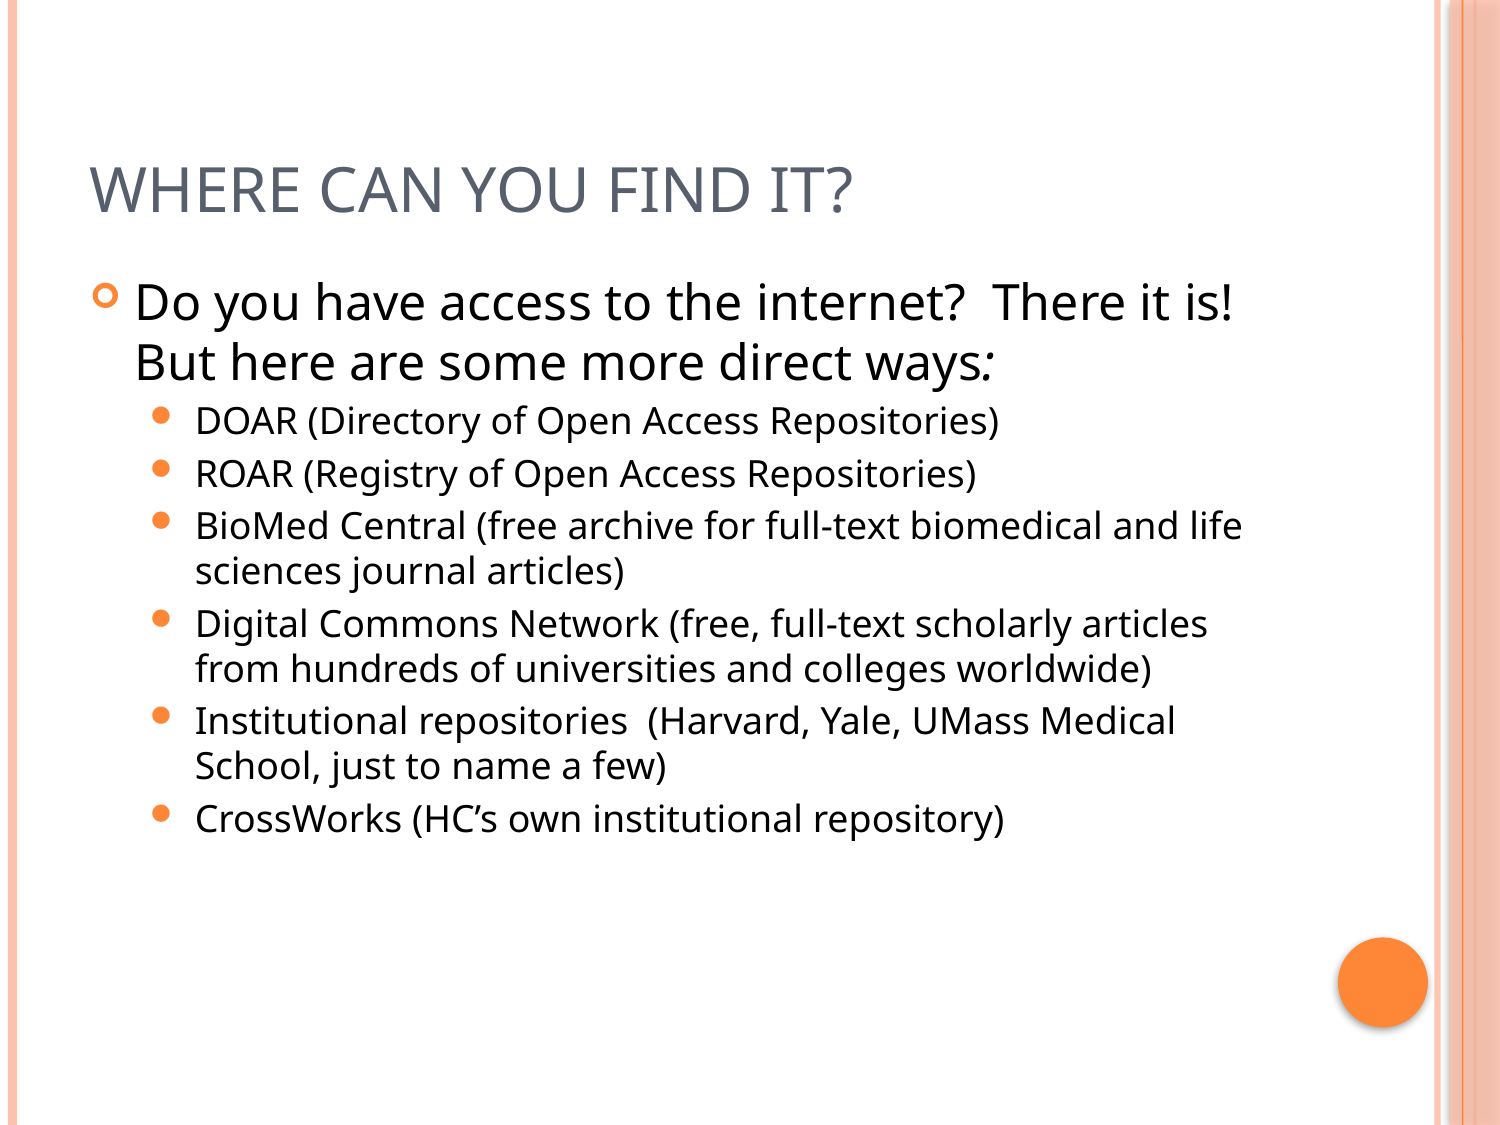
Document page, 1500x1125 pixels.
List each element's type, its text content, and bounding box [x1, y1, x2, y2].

list Do you have access to the internet? There it is! But here are some more direct ways: DOAR (Directory of Open Access Repositories) ROAR (Registry of Open Access Repositories) BioMed Central (free archive for full-text biomedical and life sciences journal articles) Digital Commons Network (free, full-text scholarly articles from hundreds of universities and colleges worldwide) Institutional repositories (Harvard, Yale, UMass Medical School, just to name a few) CrossWorks (HC’s own institutional repository) [75, 262, 1300, 1062]
title WHERE can you find it? [75, 45, 1300, 233]
